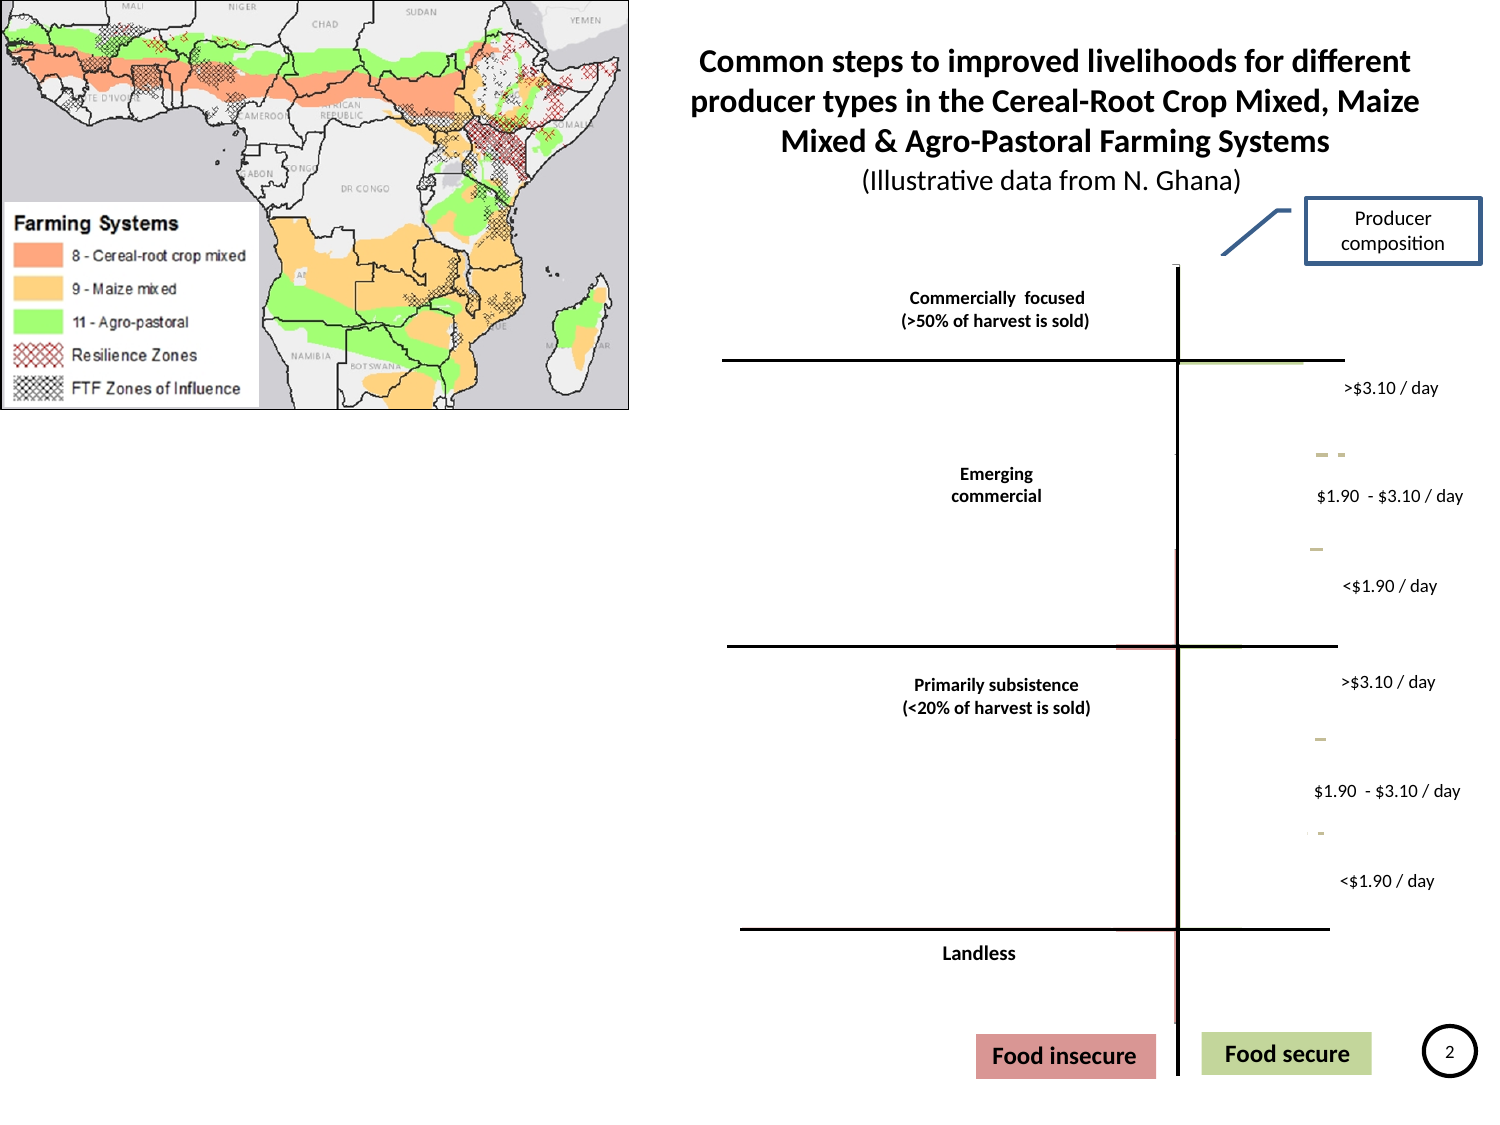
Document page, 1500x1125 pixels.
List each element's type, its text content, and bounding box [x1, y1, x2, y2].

picture [0, 0, 630, 410]
text_box Common steps to improved livelihoods for different producer types in the Cereal-Root Crop Mixed, Maize Mixed & Agro-Pastoral Farming Systems [648, 32, 1463, 167]
text_box (Illustrative data from N. Ghana) [769, 167, 1334, 196]
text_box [721, 197, 1481, 1079]
